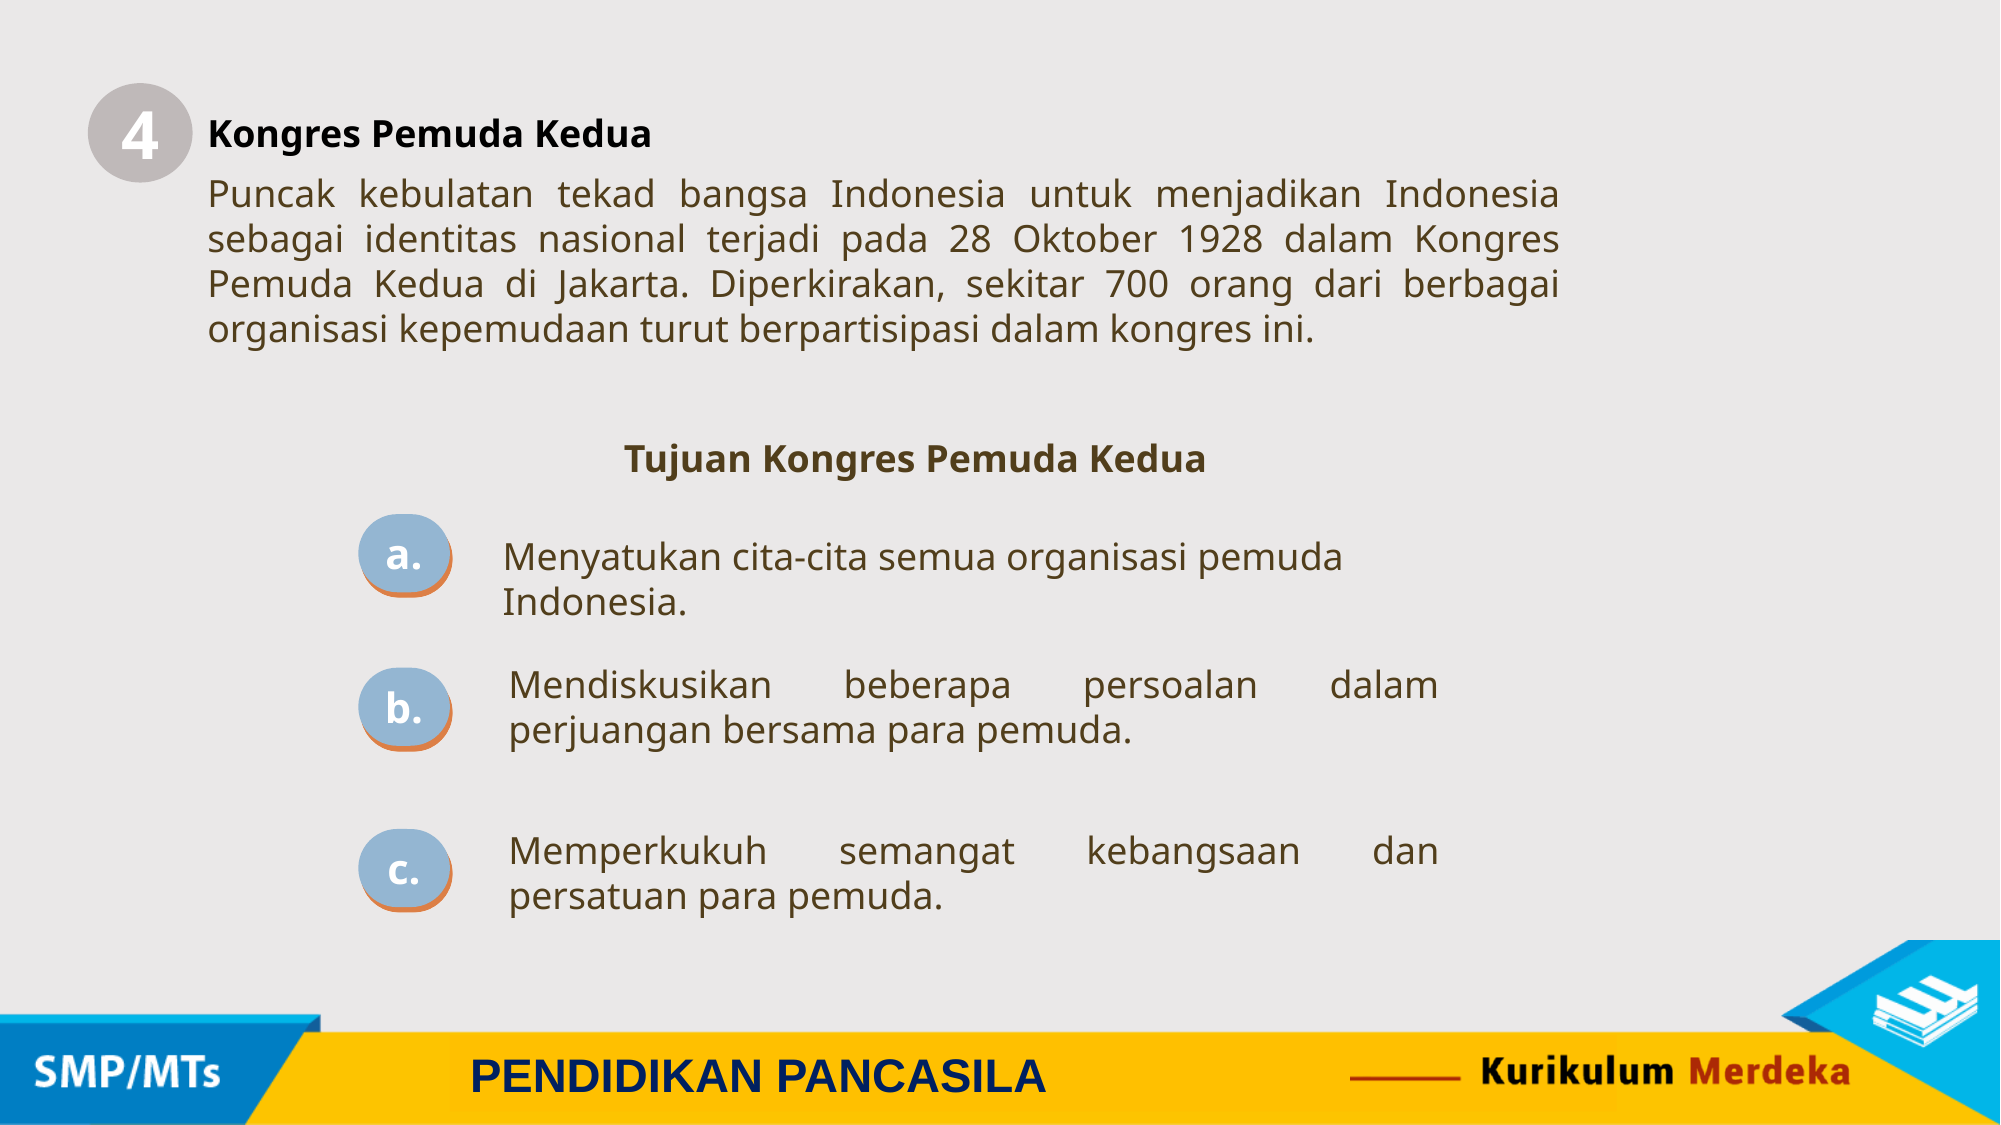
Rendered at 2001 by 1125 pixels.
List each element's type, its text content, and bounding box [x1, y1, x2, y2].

text_box Memperkukuh semangat kebangsaan dan persatuan para pemuda. [493, 820, 1455, 925]
text_box 4 [87, 83, 192, 183]
text_box a. [358, 514, 450, 593]
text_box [0, 940, 2000, 1125]
text_box Tujuan Kongres Pemuda Kedua [459, 427, 1373, 487]
text_box Puncak kebulatan tekad bangsa Indonesia untuk menjadikan Indonesia sebagai identitas nasional terjadi pada 28 Oktober 1928 dalam Kongres Pemuda Kedua di Jakarta. Diperkirakan, sekitar 700 orang dari berbagai organisasi kepemudaan turut berpartisipasi dalam kongres ini. [192, 163, 1576, 358]
text_box Menyatukan cita-cita semua organisasi pemuda Indonesia. [487, 525, 1455, 631]
text_box b. [358, 667, 450, 746]
text_box c. [358, 828, 450, 908]
text_box Mendiskusikan beberapa persoalan dalam perjuangan bersama para pemuda. [493, 653, 1455, 759]
text_box Kongres Pemuda Kedua [192, 102, 1055, 163]
